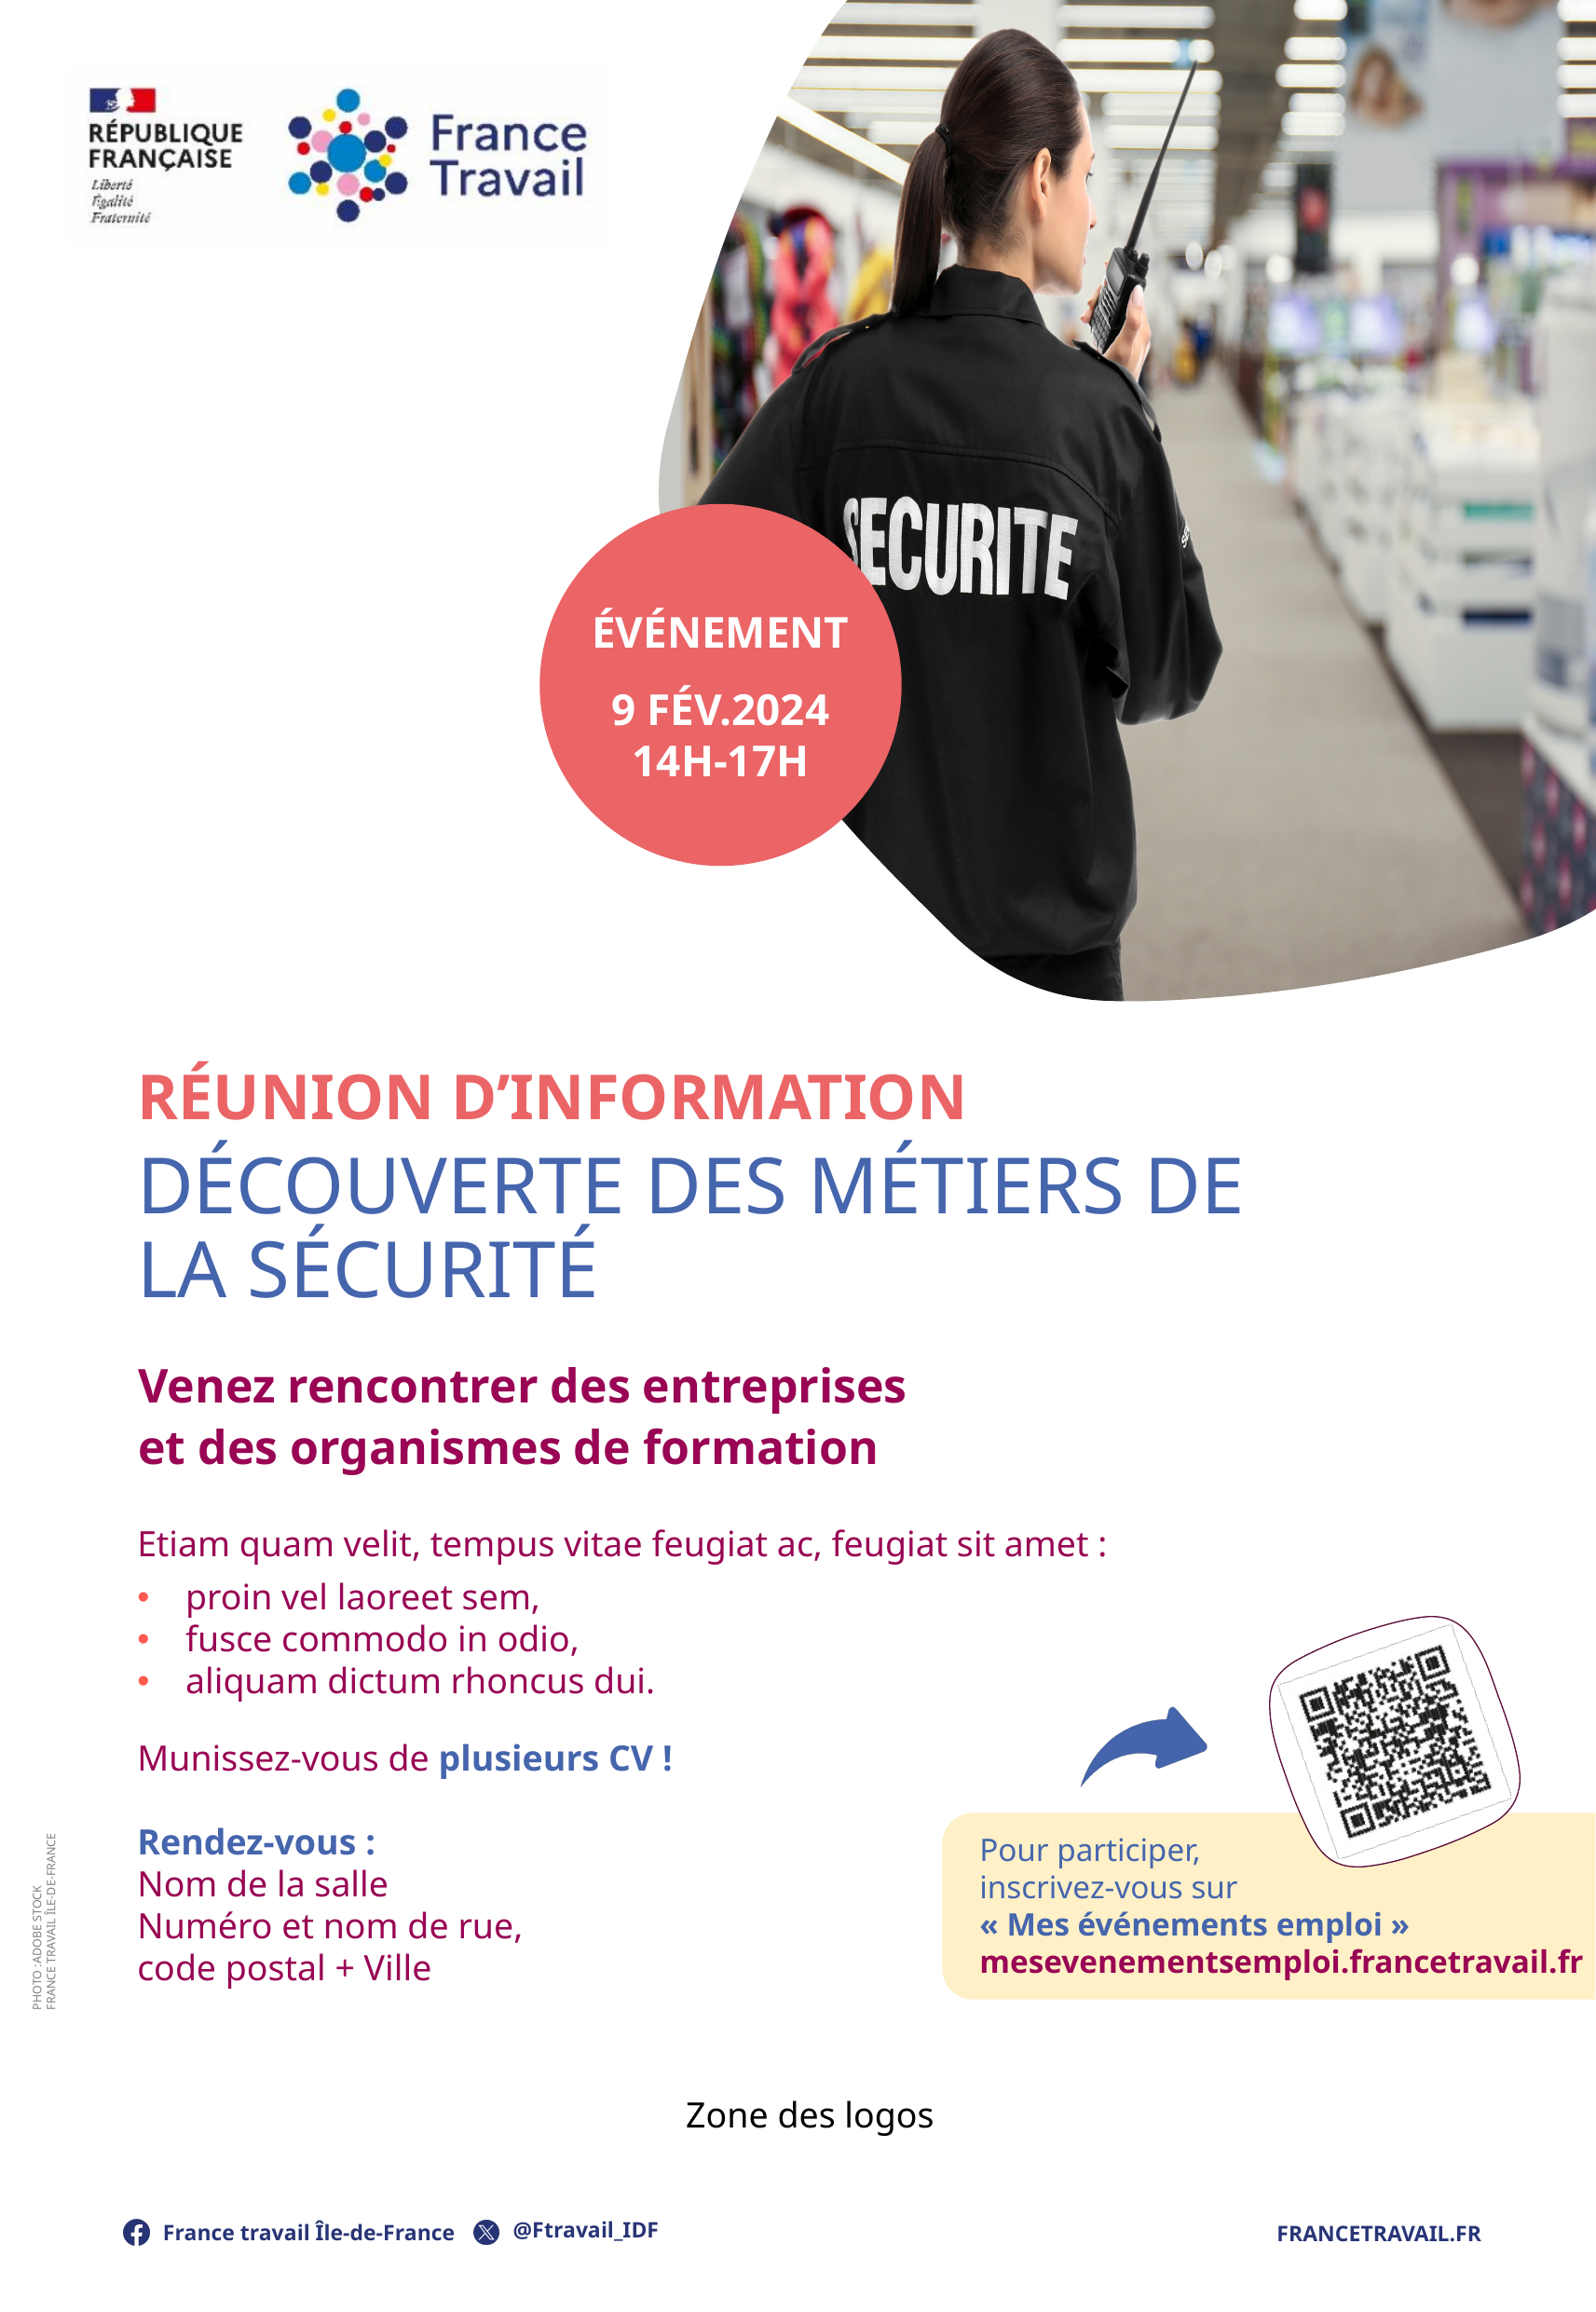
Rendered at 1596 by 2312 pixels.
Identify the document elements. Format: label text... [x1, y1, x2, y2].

text_box Etiam quam velit, tempus vitae feugiat ac, feugiat sit amet : proin vel laoreet sem, fusce commodo in odio, aliquam dictum rhoncus dui. Munissez-vous de plusieurs CV ! Rendez-vous : Nom de la salle Numéro et nom de rue, code postal + Ville [123, 1514, 1179, 1995]
picture [1262, 1610, 1526, 1874]
text_box @Ftravail_IDF [498, 2209, 699, 2250]
text_box Venez rencontrer des entreprises et des organismes de formation [124, 1344, 1263, 1481]
text_box Événement 9 fév.2024 14h-17h [473, 607, 968, 792]
text_box [940, 1811, 1596, 2002]
picture [1072, 1692, 1211, 1831]
text_box [573, 792, 868, 868]
text_box Pour participer, inscrivez-vous sur « Mes événements emploi » mesevenementsemploi.francetravail.fr [965, 1824, 1596, 1987]
text_box [659, 0, 1596, 1002]
text_box Zone des logos [123, 2051, 1497, 2176]
text_box Réunion d’information [123, 1050, 1003, 1140]
text_box Découverte des métiers de la sécurité [123, 1140, 1316, 1321]
text_box francetravail.fr [1262, 2213, 1522, 2253]
picture [122, 2219, 150, 2246]
picture [66, 65, 611, 247]
picture [473, 2219, 500, 2246]
text_box France travail Île-de-France [149, 2212, 488, 2252]
text_box [555, 502, 886, 607]
